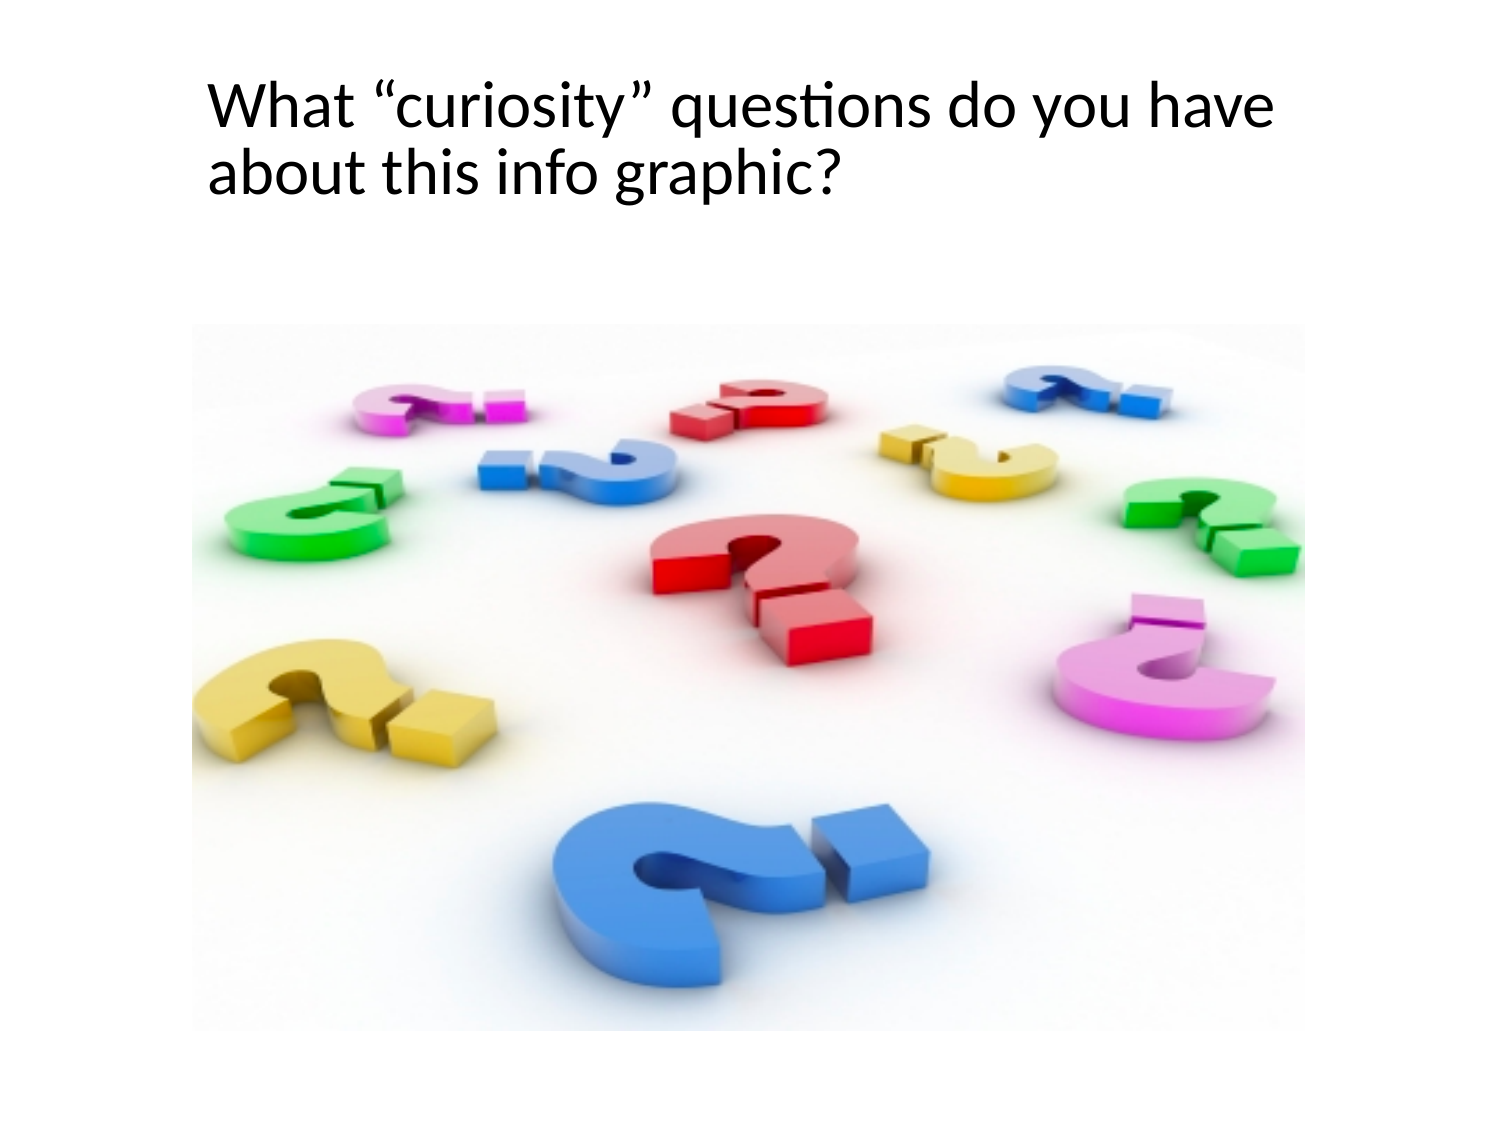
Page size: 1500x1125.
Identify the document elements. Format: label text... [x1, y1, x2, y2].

list What “curiosity” questions do you have about this info graphic? [192, 69, 1305, 240]
picture [192, 324, 1305, 1031]
